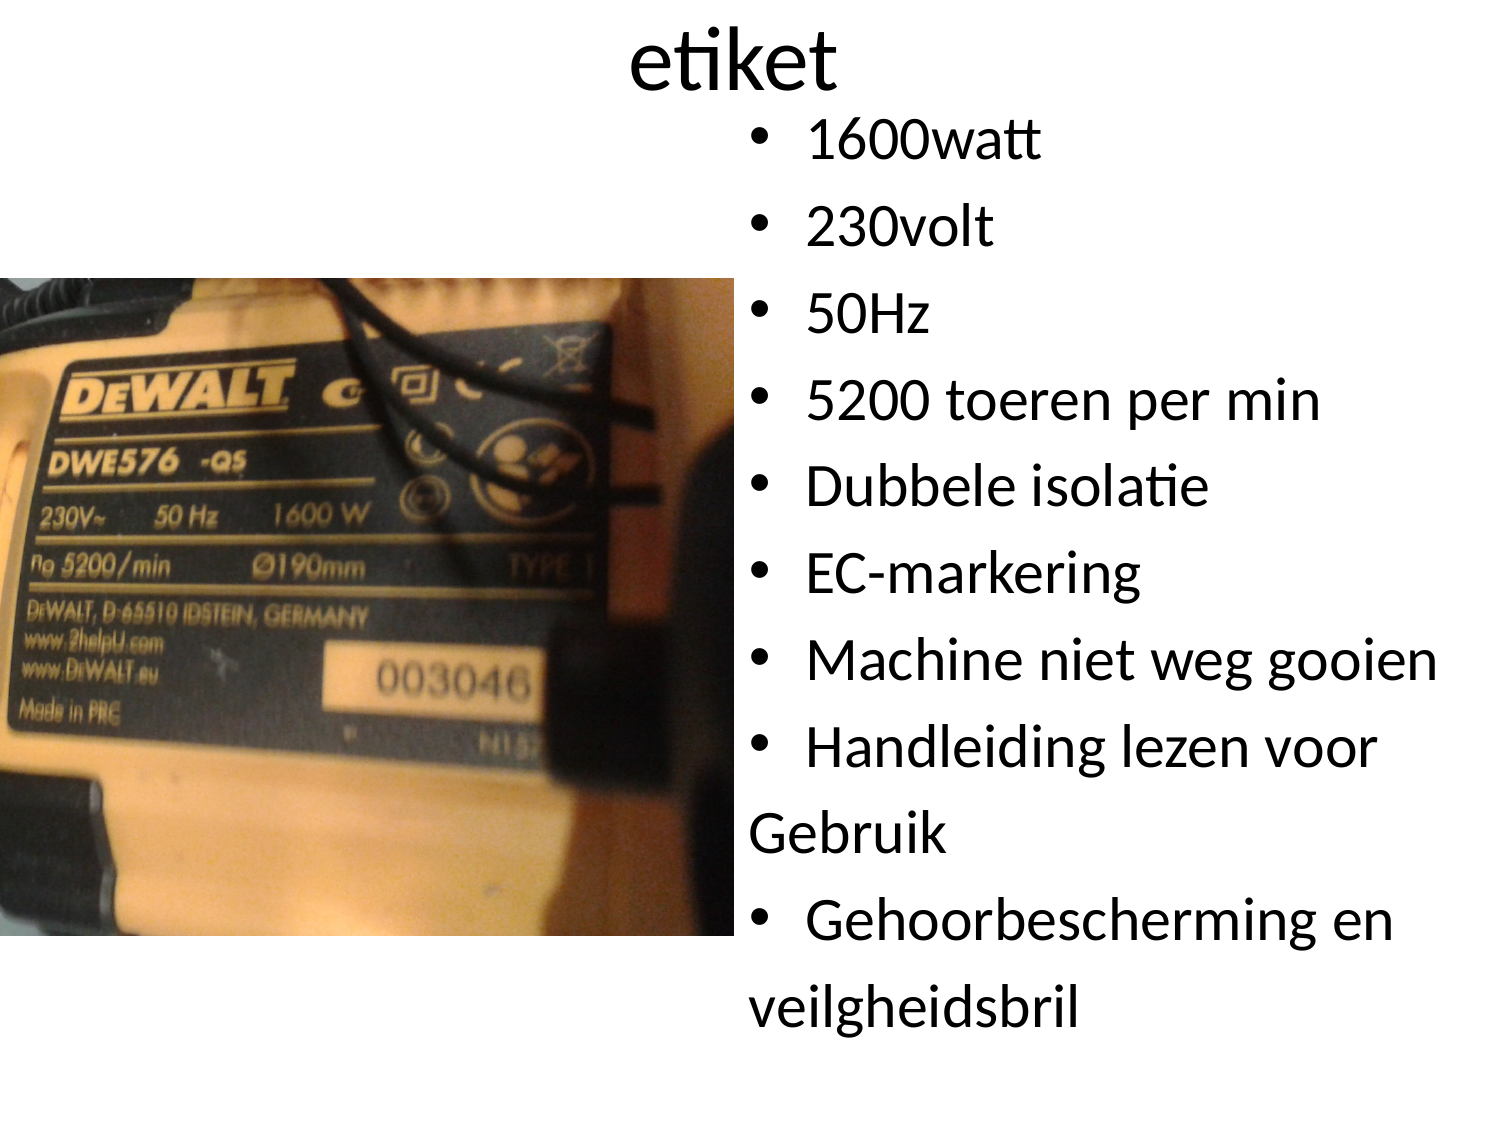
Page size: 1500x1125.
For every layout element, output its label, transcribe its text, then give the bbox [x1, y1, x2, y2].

list 1600watt 230volt 50Hz 5200 toeren per min Dubbele isolatie EC-markering Machine niet weg gooien Handleiding lezen voor Gebruik Gehoorbescherming en veilgheidsbril [733, 90, 1500, 1053]
title etiket [58, 0, 1409, 148]
picture [0, 278, 735, 936]
